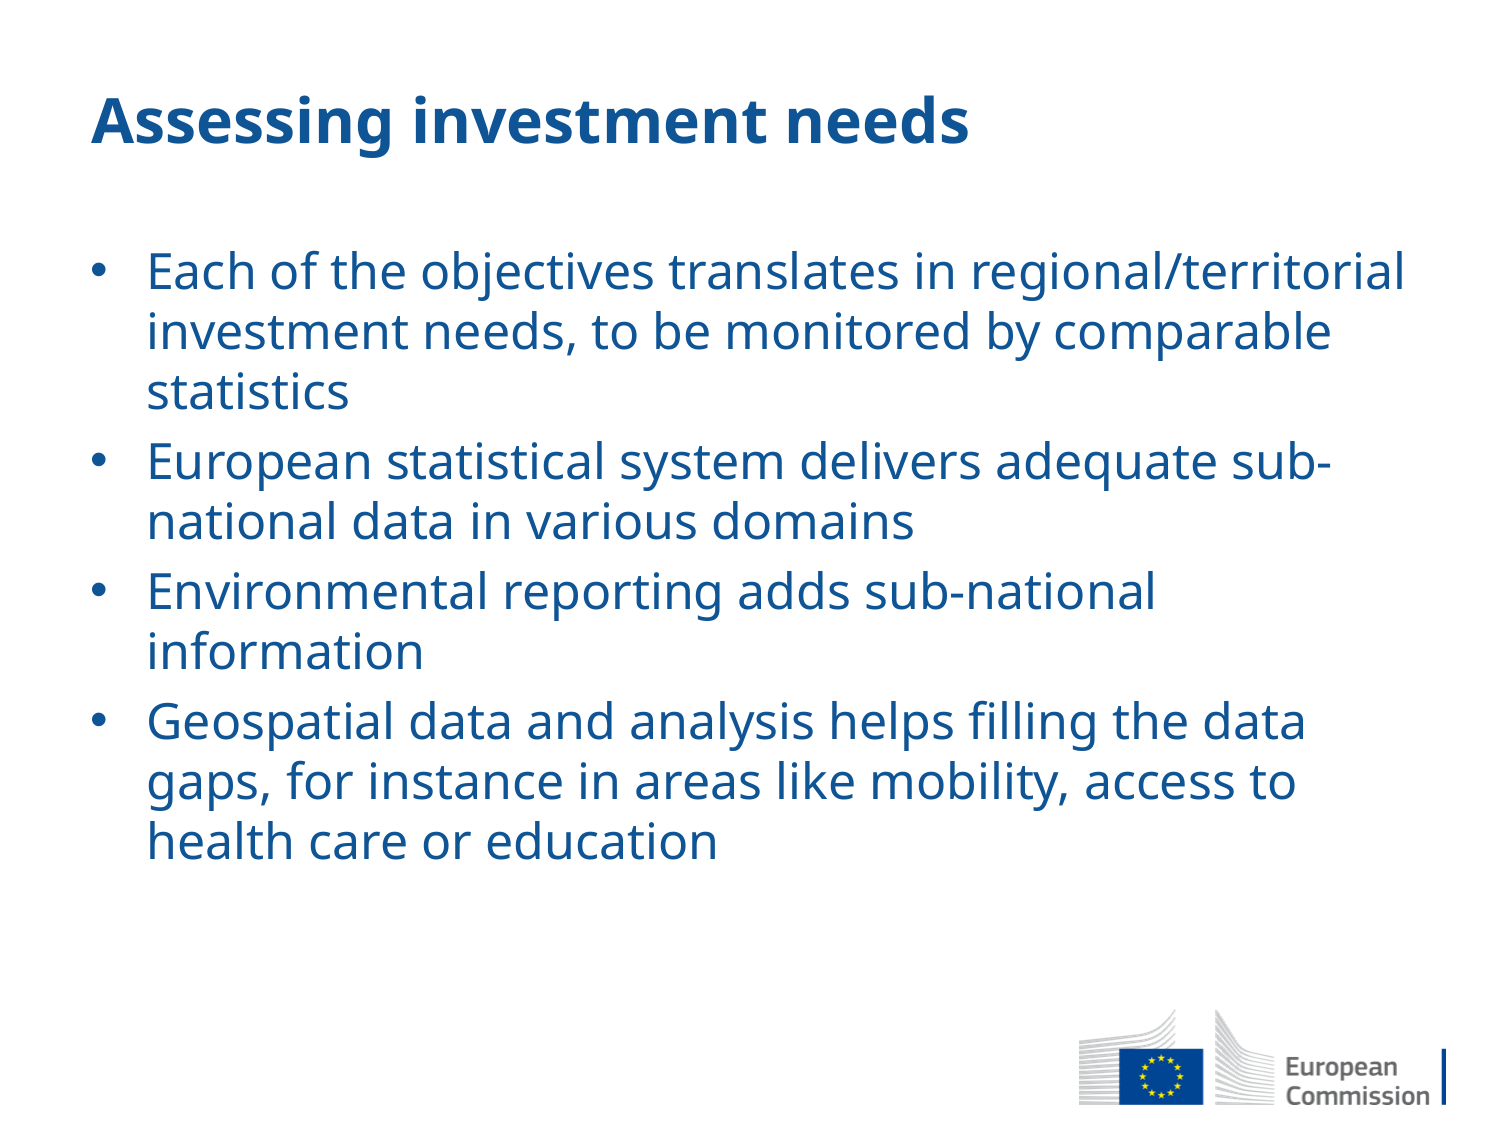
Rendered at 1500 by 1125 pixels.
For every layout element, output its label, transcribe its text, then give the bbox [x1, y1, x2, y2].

list Each of the objectives translates in regional/territorial investment needs, to be monitored by comparable statistics European statistical system delivers adequate sub-national data in various domains Environmental reporting adds sub-national information Geospatial data and analysis helps filling the data gaps, for instance in areas like mobility, access to health care or education [75, 231, 1425, 988]
title Assessing investment needs [76, 41, 1427, 195]
picture [1078, 1008, 1447, 1106]
